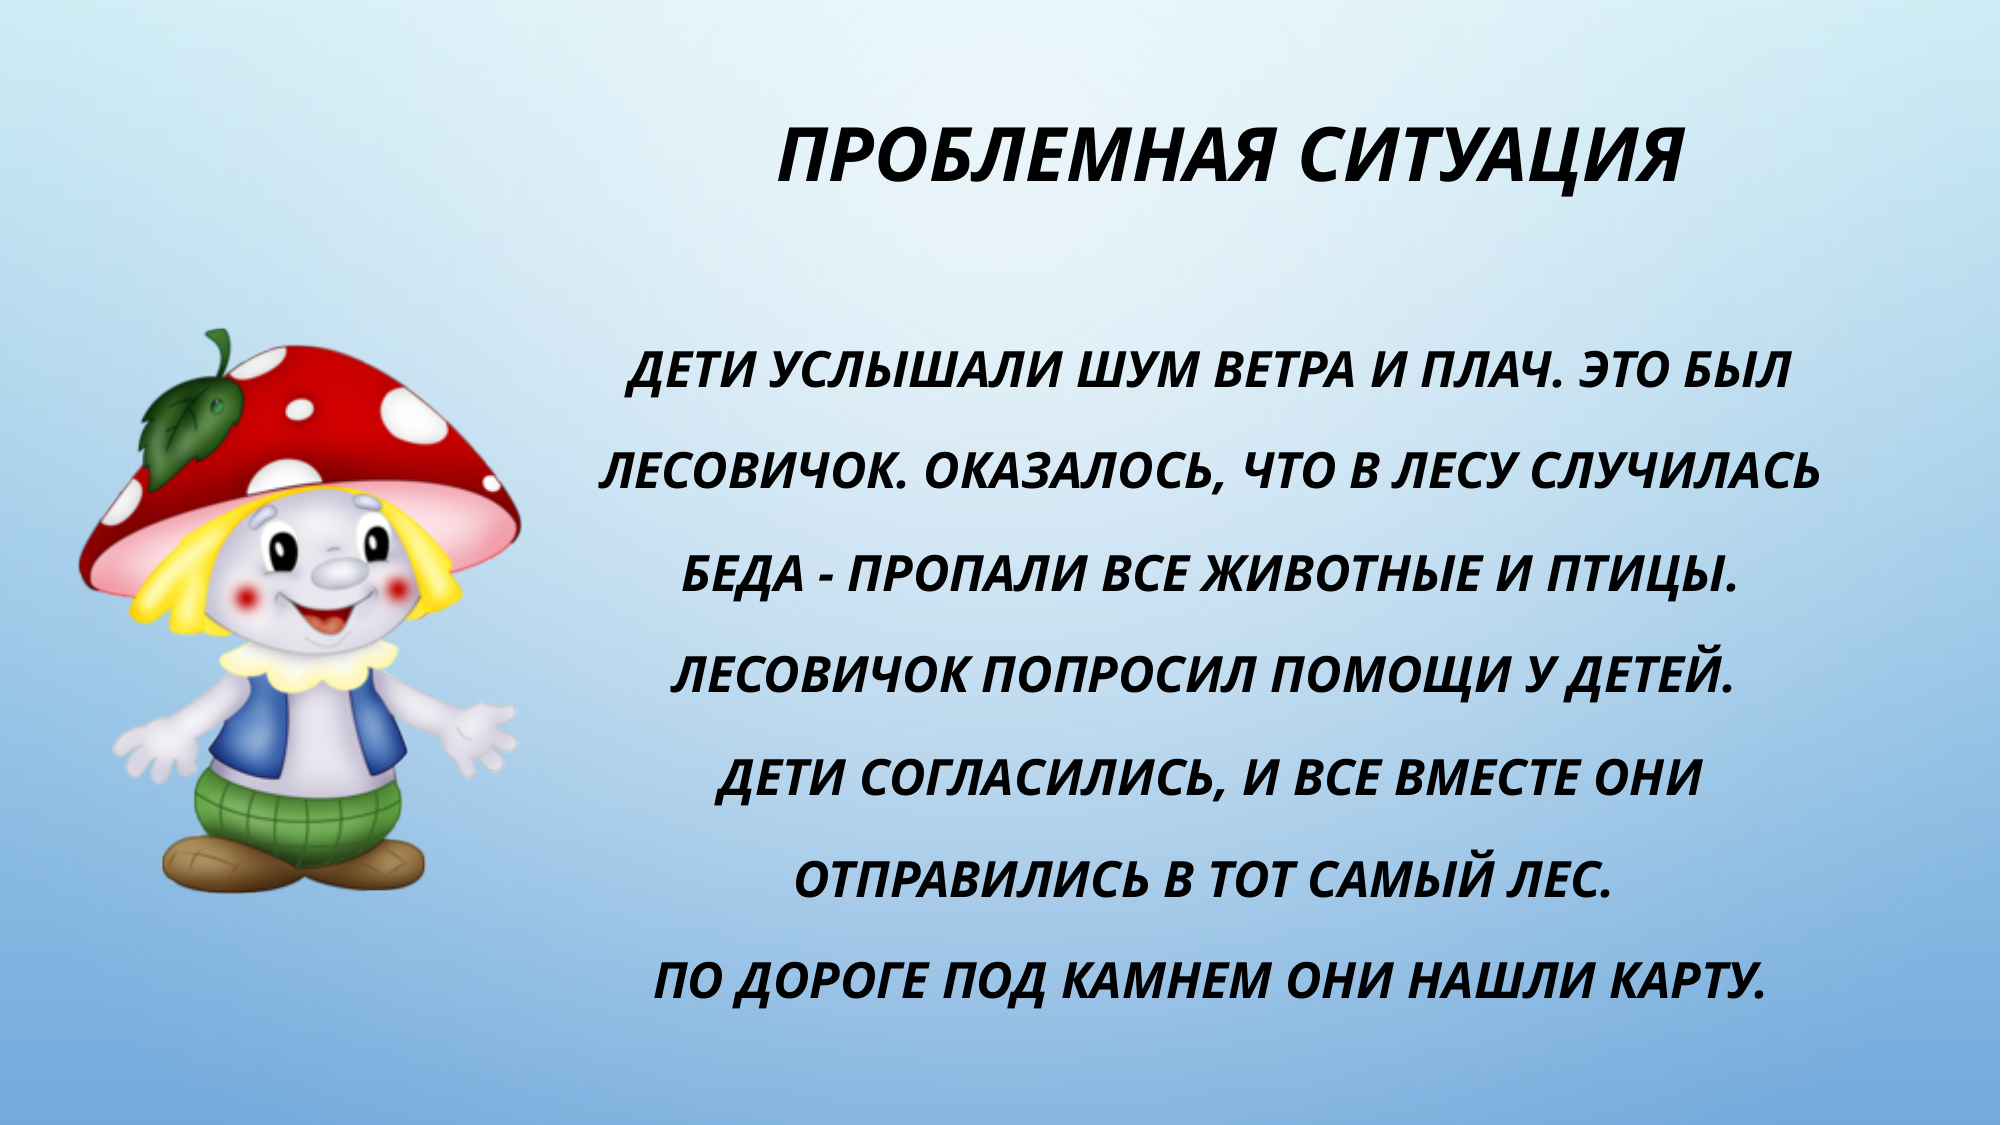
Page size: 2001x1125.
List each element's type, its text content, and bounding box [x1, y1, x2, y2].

title проблемная ситуация [612, 101, 1851, 213]
text_box Дети услышали шум ветра и плач. это был Лесовичок. оказалось, что в лесу случилась беда - Пропали все животные и птицы. Лесовичок попросил помощи у детей. Дети согласились, И все вместе они отправились в тот самый лес. По дороге под камнем они нашли карту. [572, 238, 1851, 1066]
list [0, 327, 596, 924]
